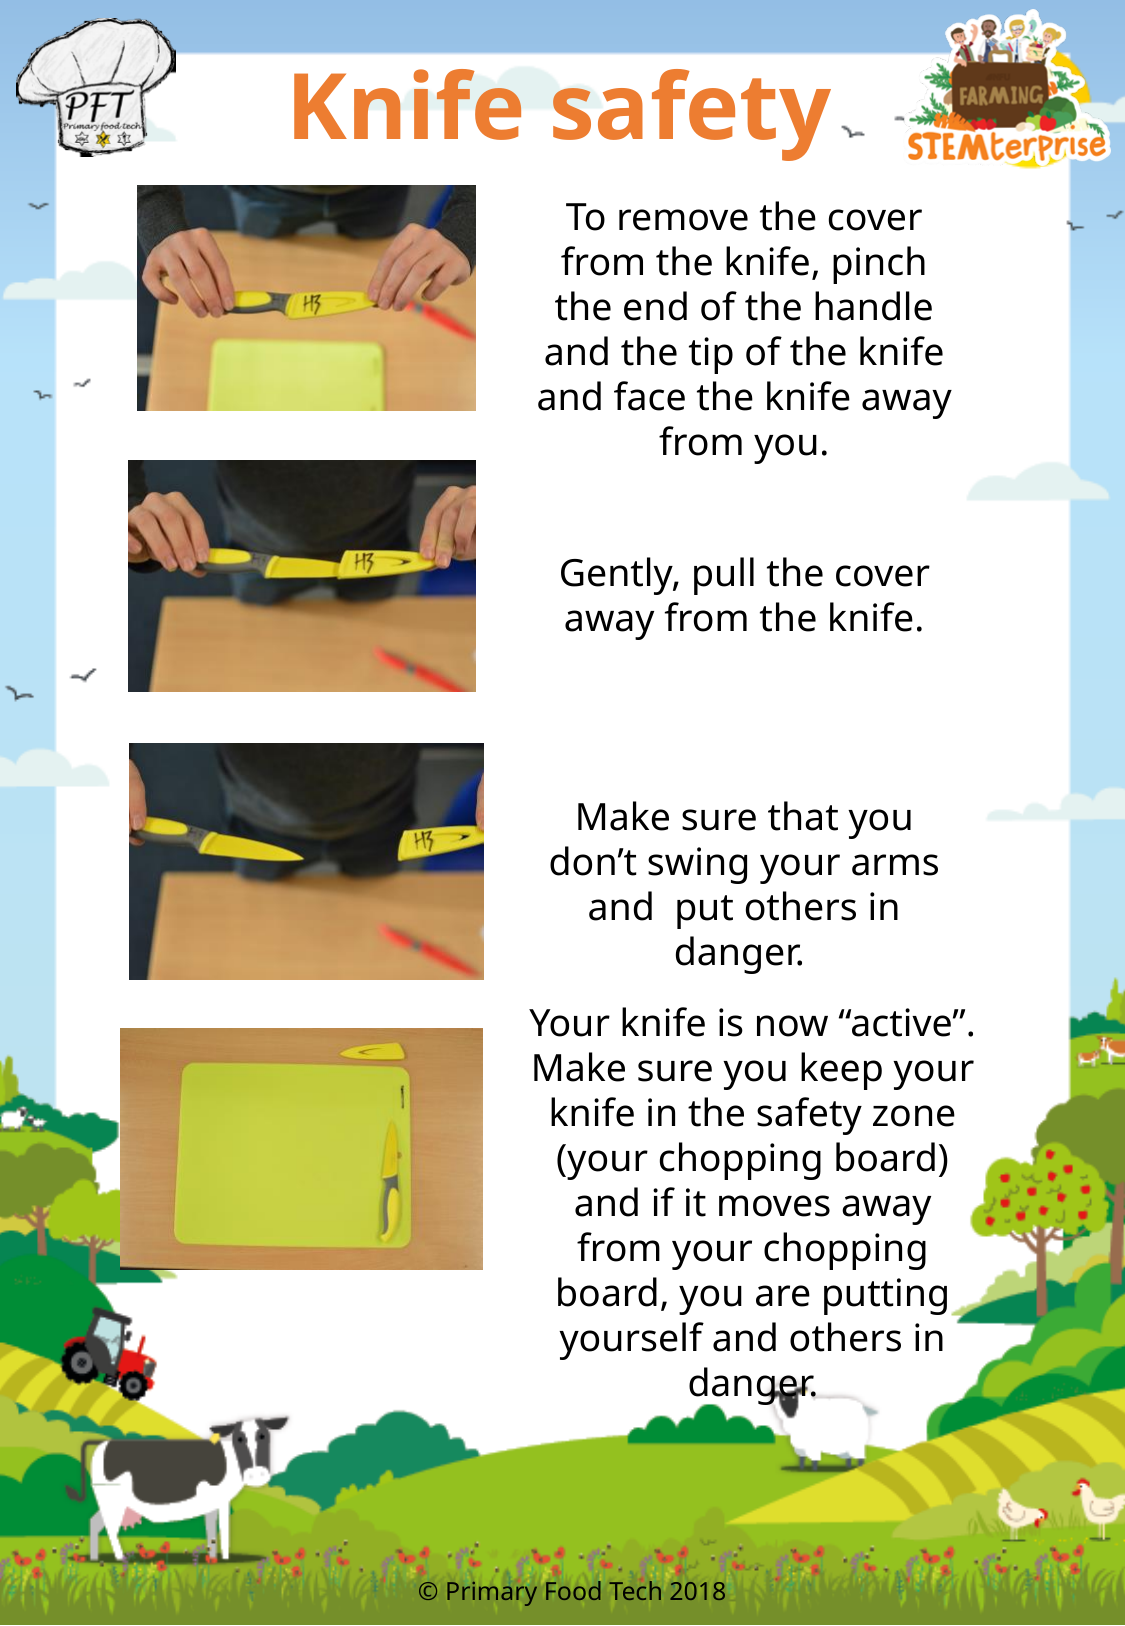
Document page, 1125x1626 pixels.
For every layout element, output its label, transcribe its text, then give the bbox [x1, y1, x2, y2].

picture [0, 0, 1125, 1625]
text_box © Primary Food Tech 2018 [137, 1568, 1008, 1613]
text_box Gently, pull the cover away from the knife. [509, 539, 980, 649]
text_box Make sure that you don’t swing your arms and put others in danger. [509, 783, 980, 983]
text_box Your knife is now “active”. Make sure you keep your knife in the safety zone (your chopping board) and if it moves away from your chopping board, you are putting yourself and others in danger. [507, 989, 998, 1414]
text_box [29, 262, 761, 1127]
text_box Knife safety [16, 18, 1103, 188]
text_box To remove the cover from the knife, pinch the end of the handle and the tip of the knife and face the knife away from you. [509, 183, 980, 473]
